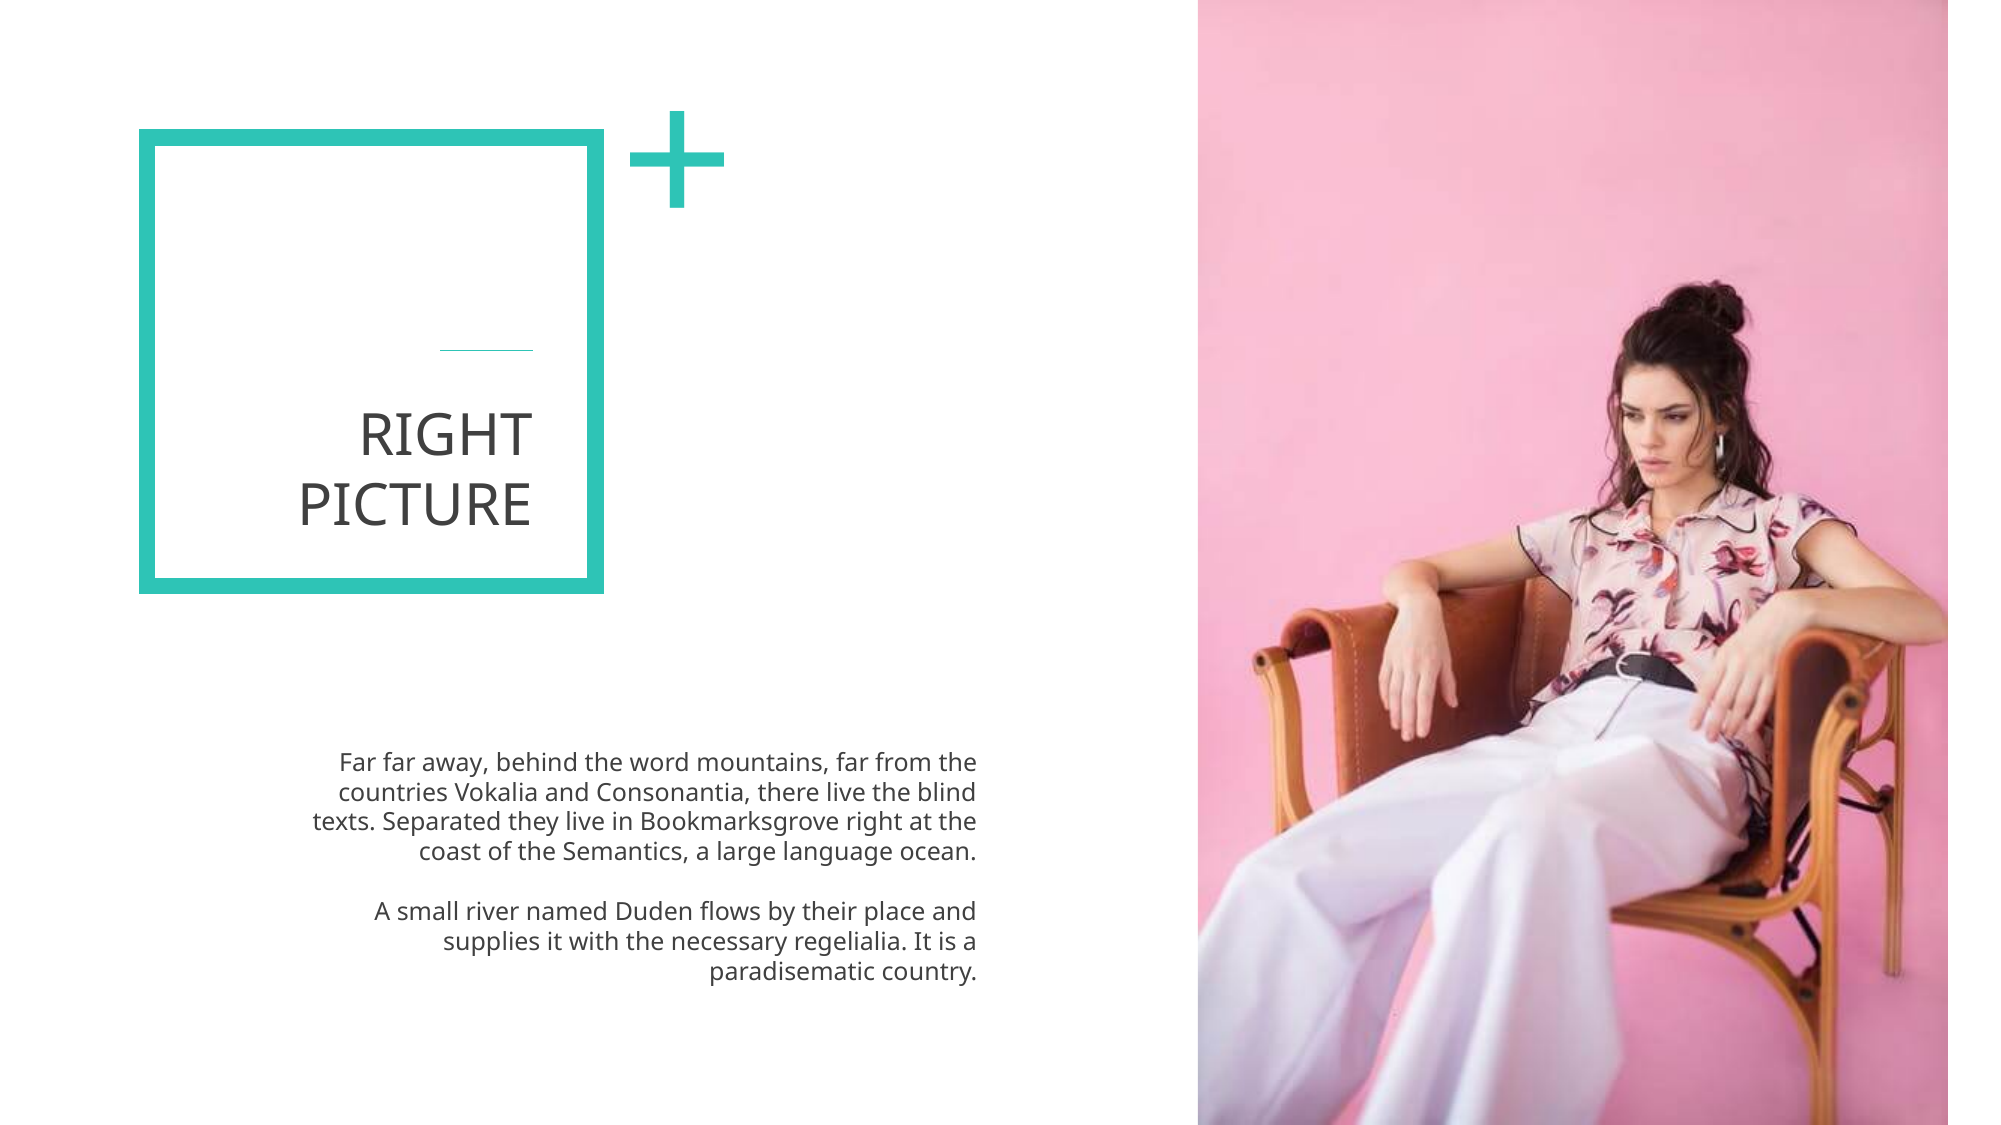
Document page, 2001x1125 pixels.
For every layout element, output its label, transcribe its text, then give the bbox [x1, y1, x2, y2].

picture [1197, 0, 1948, 1125]
text_box RIGHT PICTURE [282, 389, 548, 545]
text_box + [605, 22, 750, 278]
text_box [146, 137, 596, 587]
text_box Far far away, behind the word mountains, far from the countries Vokalia and Consonantia, there live the blind texts. Separated they live in Bookmarksgrove right at the coast of the Semantics, a large language ocean. A small river named Duden flows by their place and supplies it with the necessary regelialia. It is a paradisematic country. [273, 738, 993, 993]
